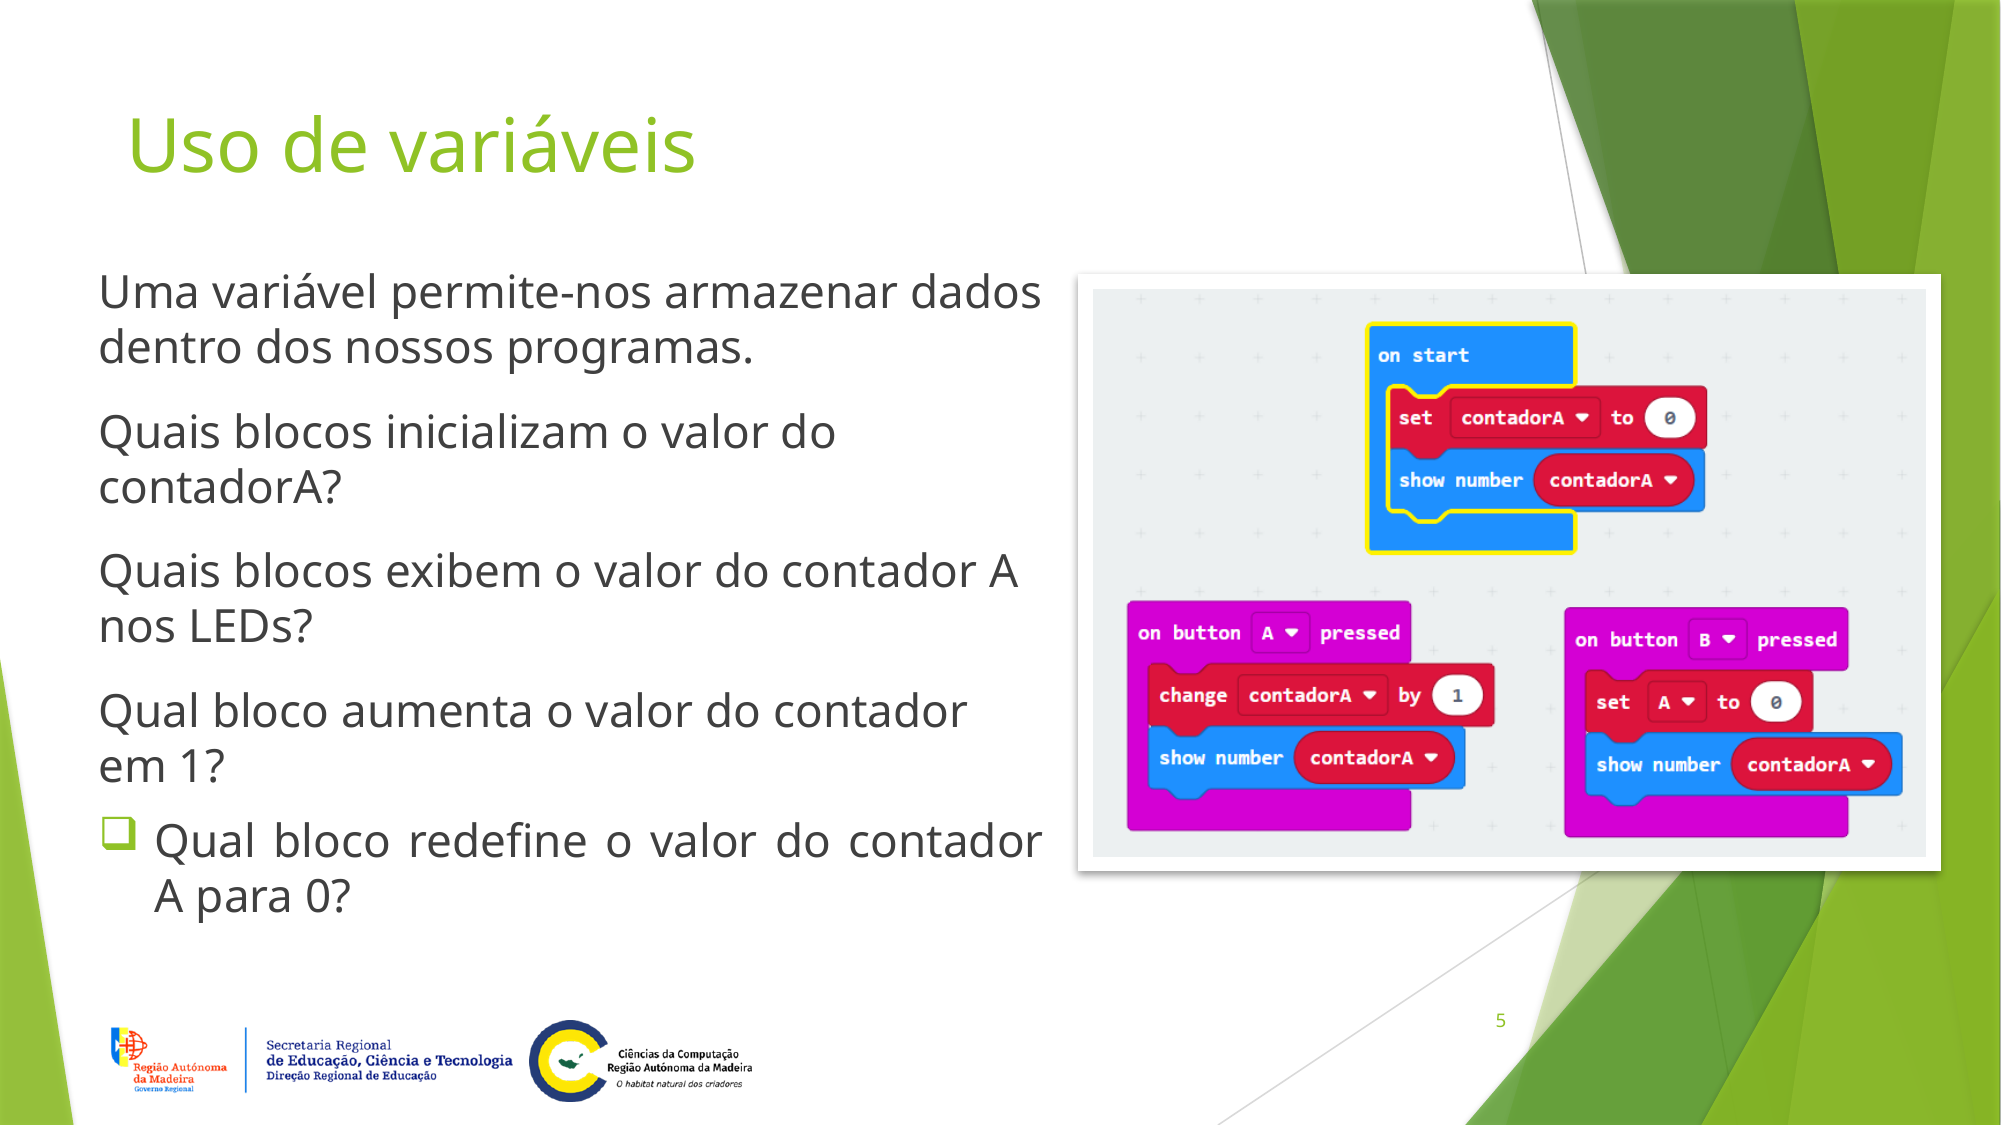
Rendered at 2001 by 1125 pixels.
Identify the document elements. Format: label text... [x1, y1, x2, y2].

picture [1092, 288, 1927, 858]
slide_number 5 [1409, 991, 1522, 1051]
title Uso de variáveis [111, 99, 1522, 317]
picture [104, 1020, 753, 1103]
list Uma variável permite-nos armazenar dados dentro dos nossos programas. Quais blocos inicializam o valor do contadorA? Quais blocos exibem o valor do contador A nos LEDs? Qual bloco aumenta o valor do contador em 1? Qual bloco redefine o valor do contador A para 0? [83, 255, 1060, 1083]
